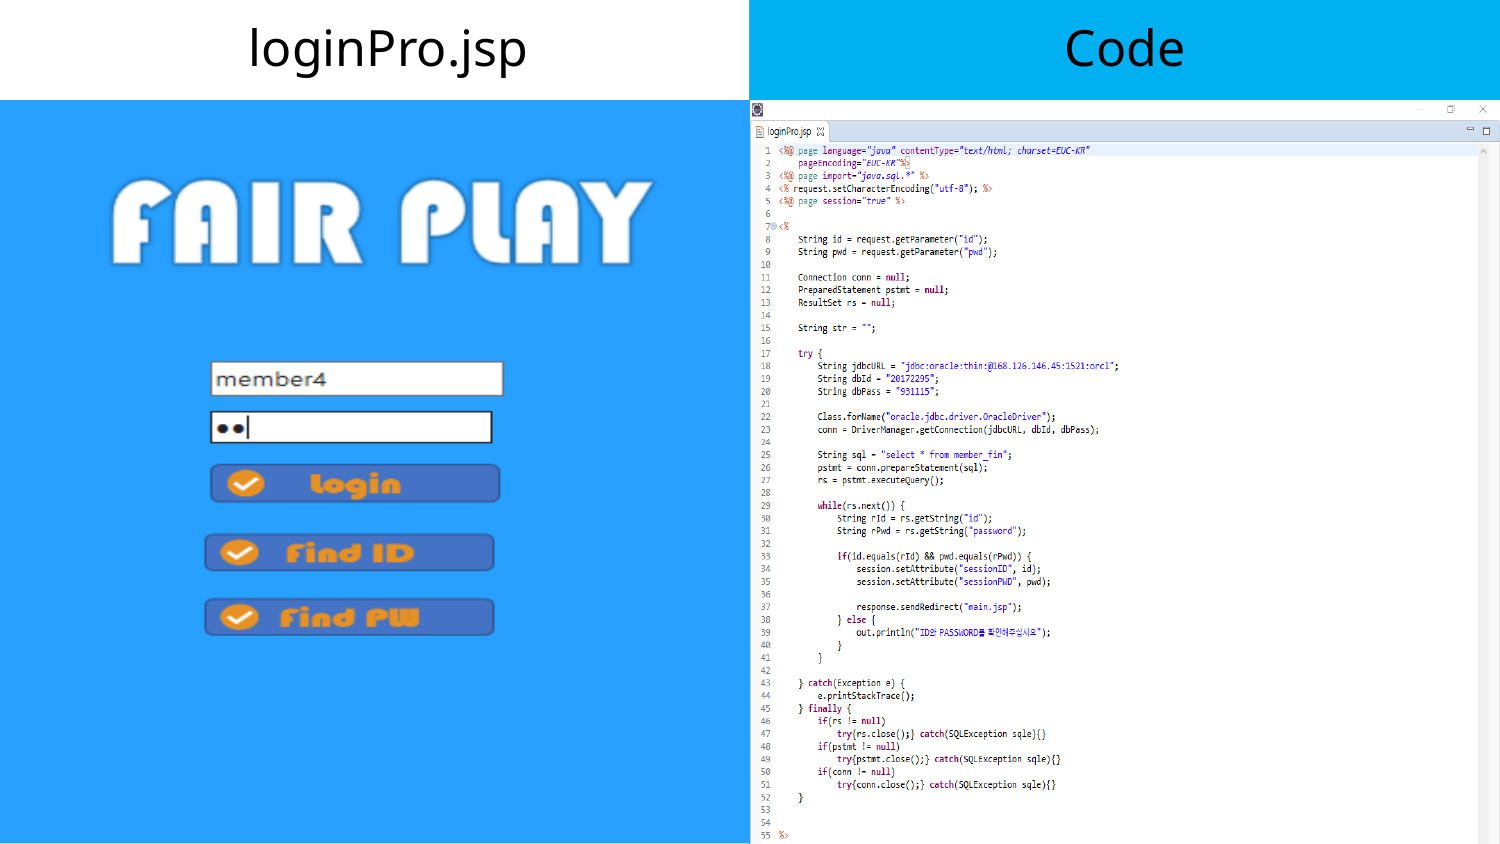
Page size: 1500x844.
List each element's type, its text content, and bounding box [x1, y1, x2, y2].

picture [0, 100, 1500, 844]
list loginPro.jsp [196, 15, 582, 77]
text_box Code [990, 16, 1260, 78]
